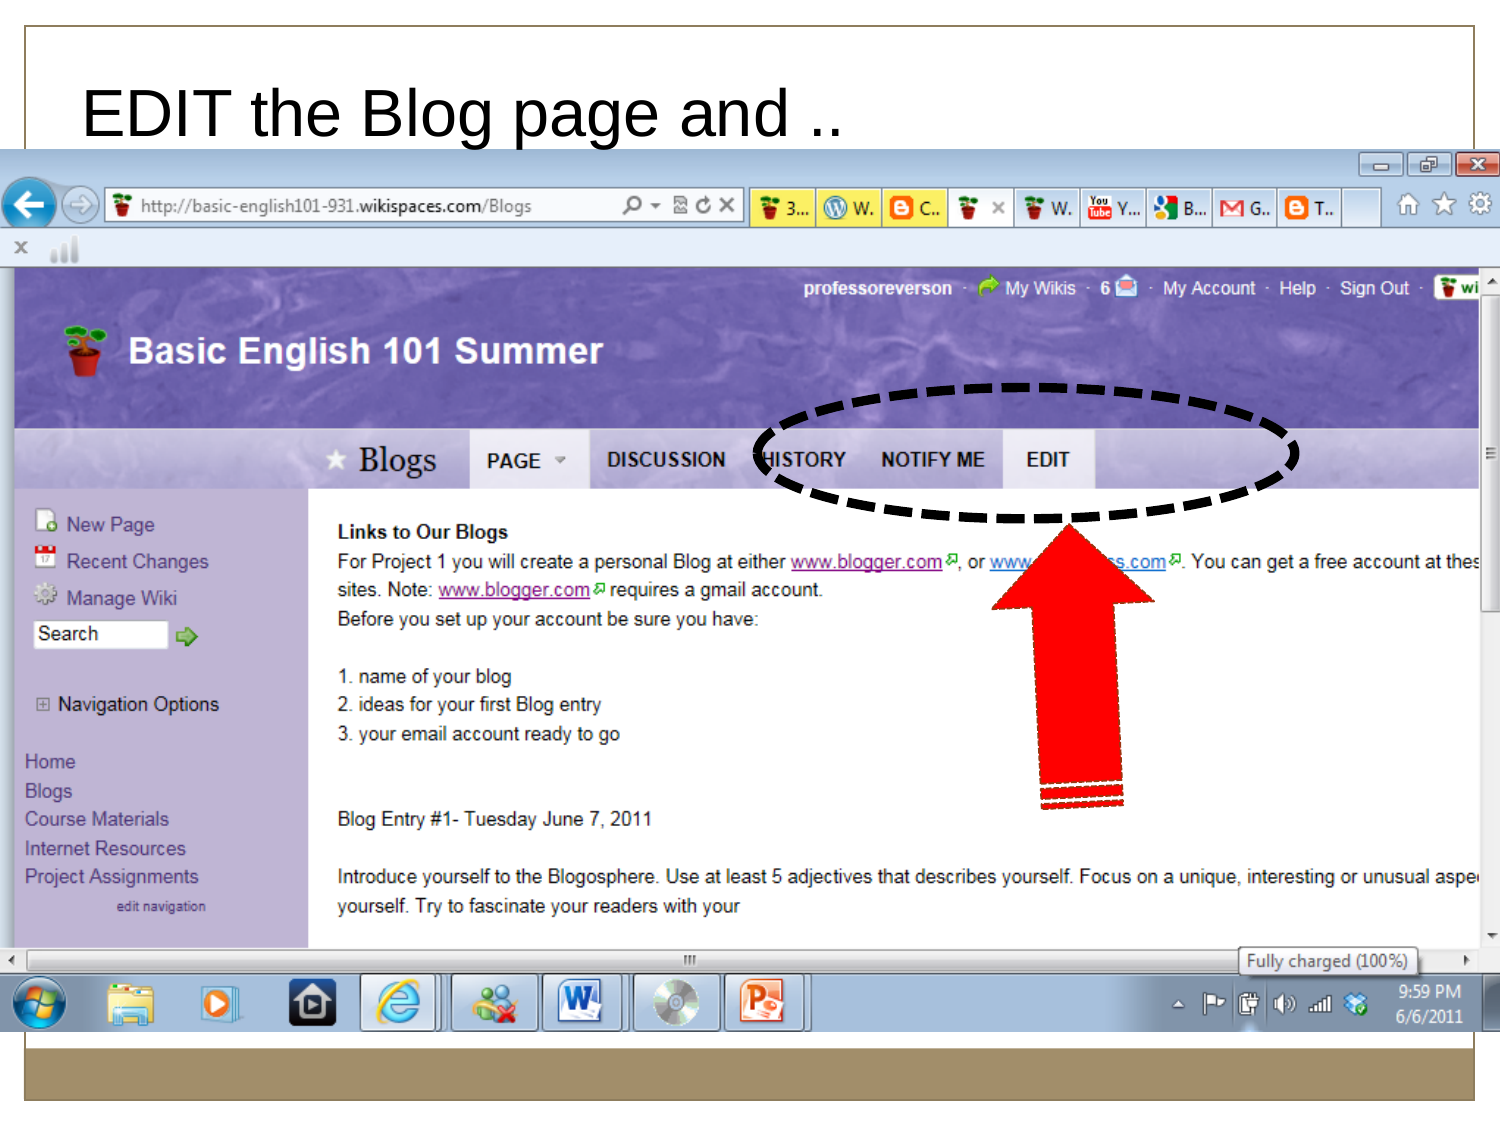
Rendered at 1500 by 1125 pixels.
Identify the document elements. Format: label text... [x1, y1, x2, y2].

picture [0, 149, 1500, 1032]
text_box EDIT the Blog page and .. [66, 62, 861, 147]
